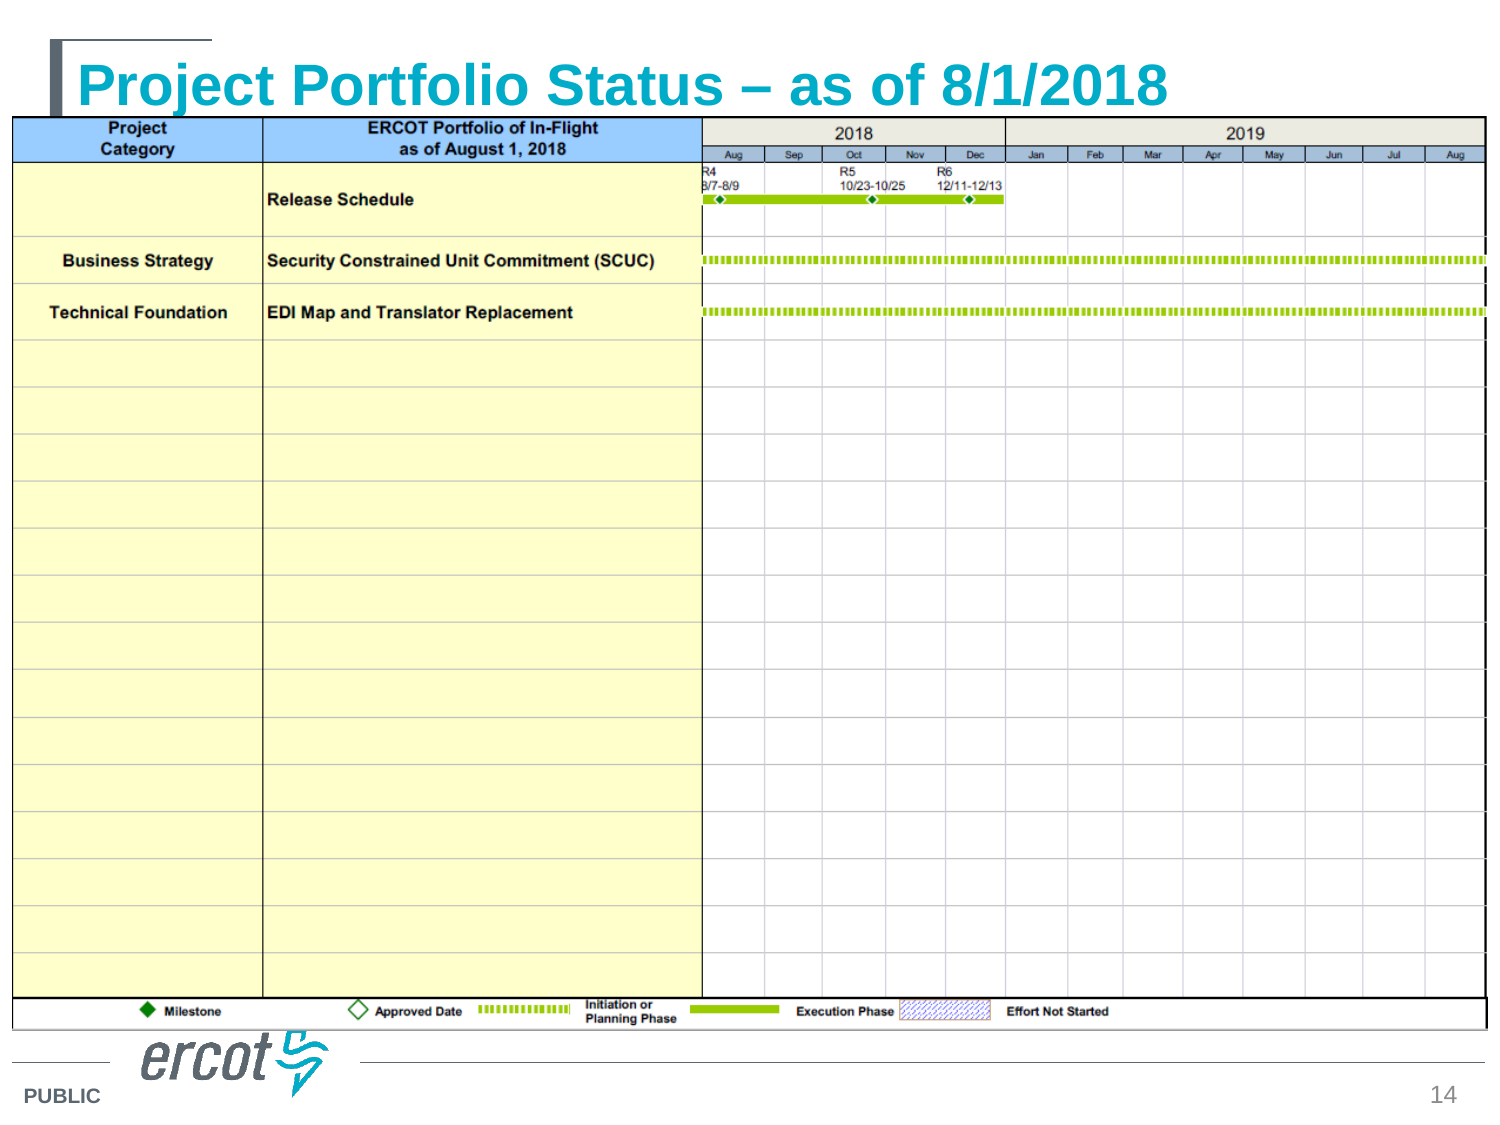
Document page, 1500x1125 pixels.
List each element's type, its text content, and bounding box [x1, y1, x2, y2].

slide_number 14 [1412, 1076, 1475, 1112]
title Project Portfolio Status – as of 8/1/2018 [62, 39, 1263, 116]
picture [12, 116, 1488, 1100]
